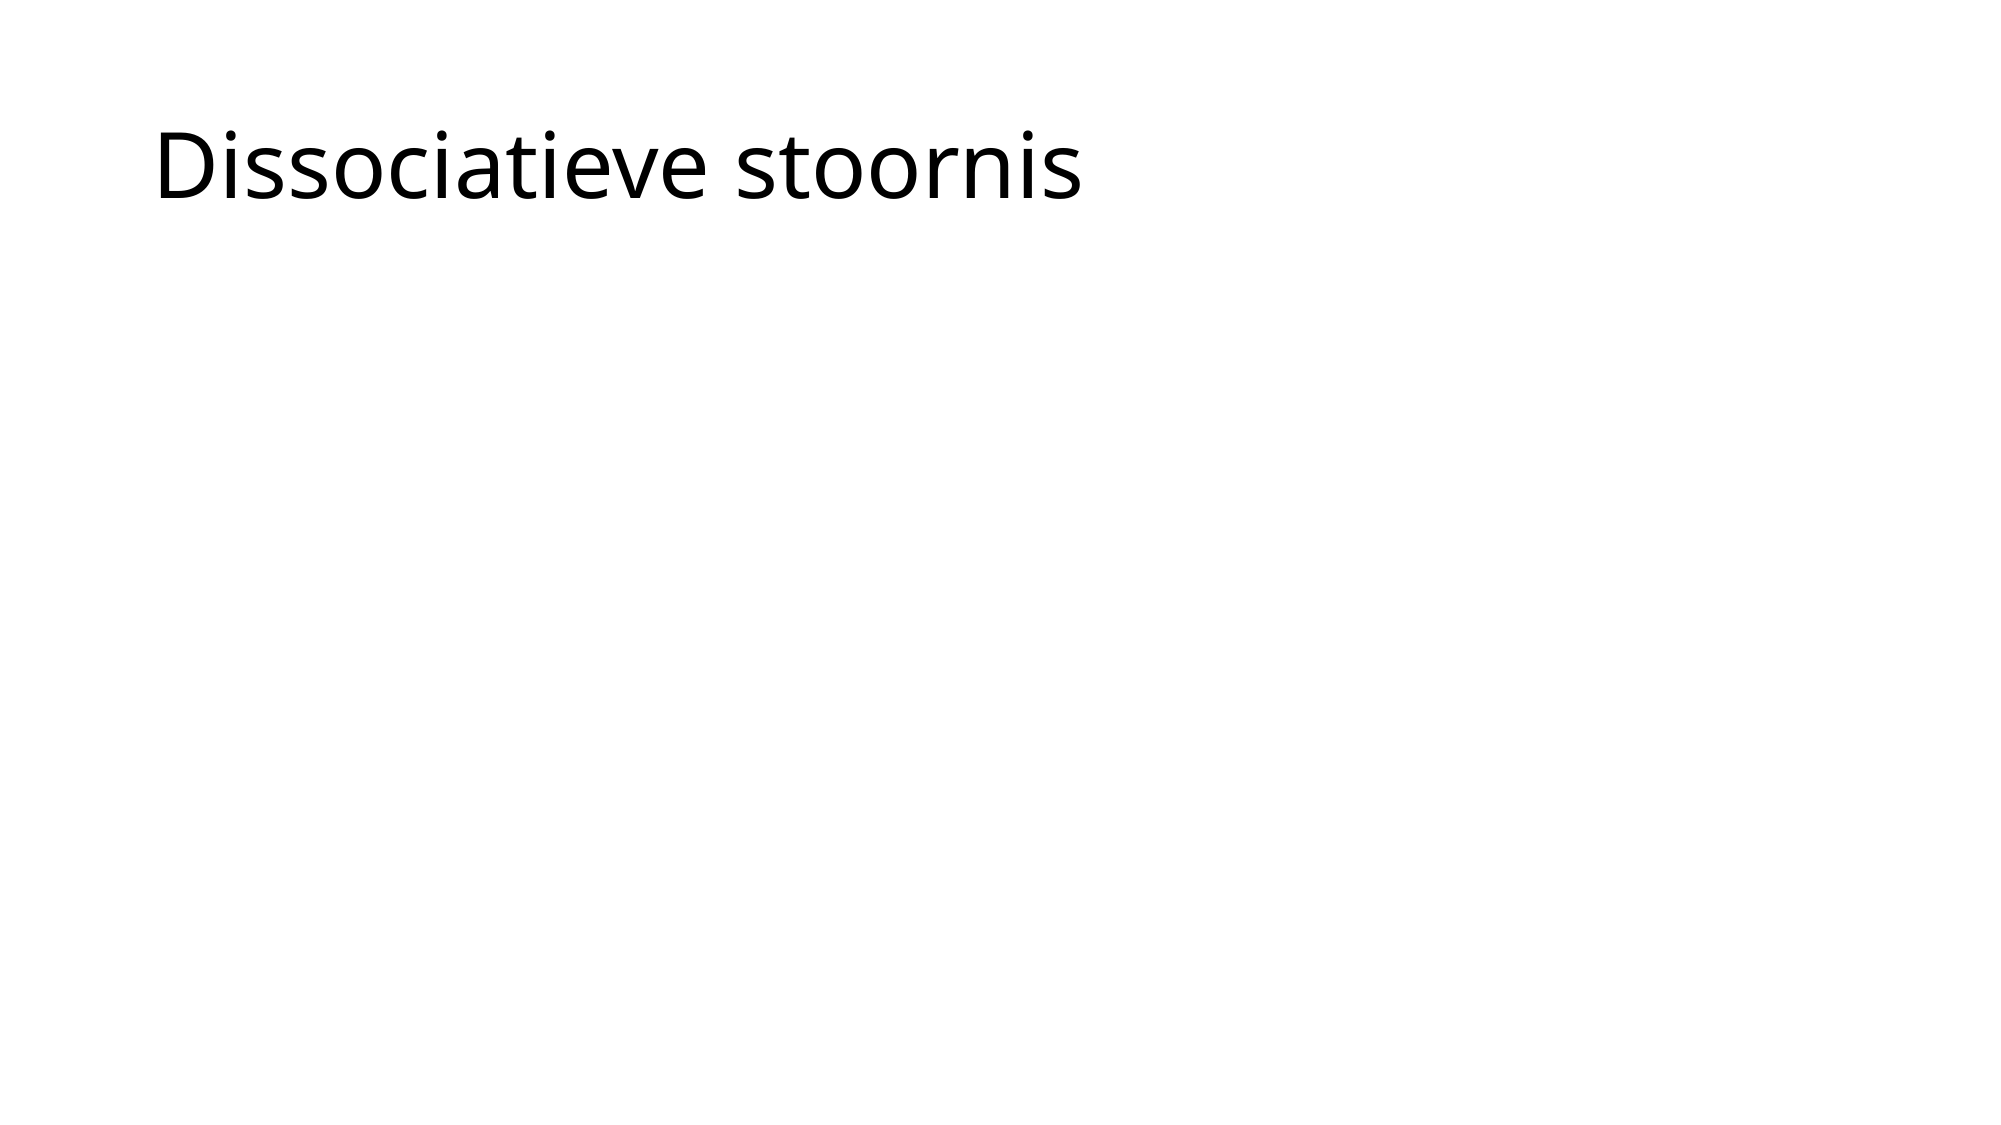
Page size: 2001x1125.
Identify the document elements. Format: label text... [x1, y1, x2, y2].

title Dissociatieve stoornis [137, 59, 1863, 278]
